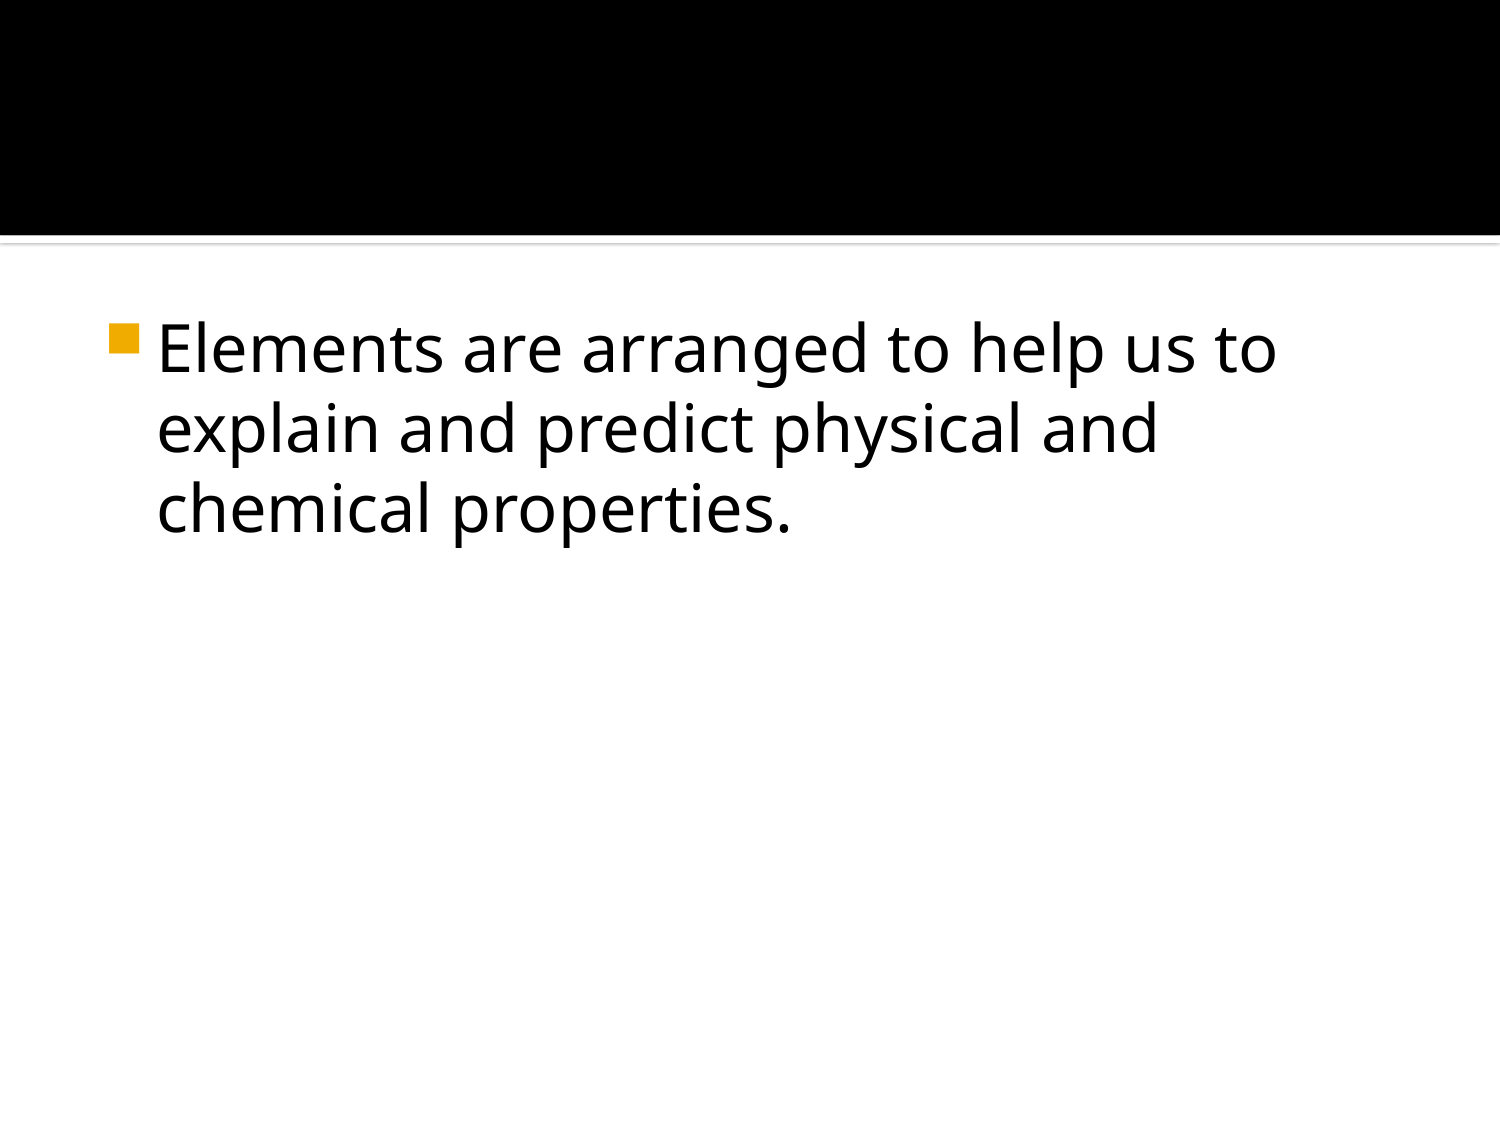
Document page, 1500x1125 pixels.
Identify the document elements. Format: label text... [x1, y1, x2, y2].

list Elements are arranged to help us to explain and predict physical and chemical properties. [75, 291, 1425, 1050]
